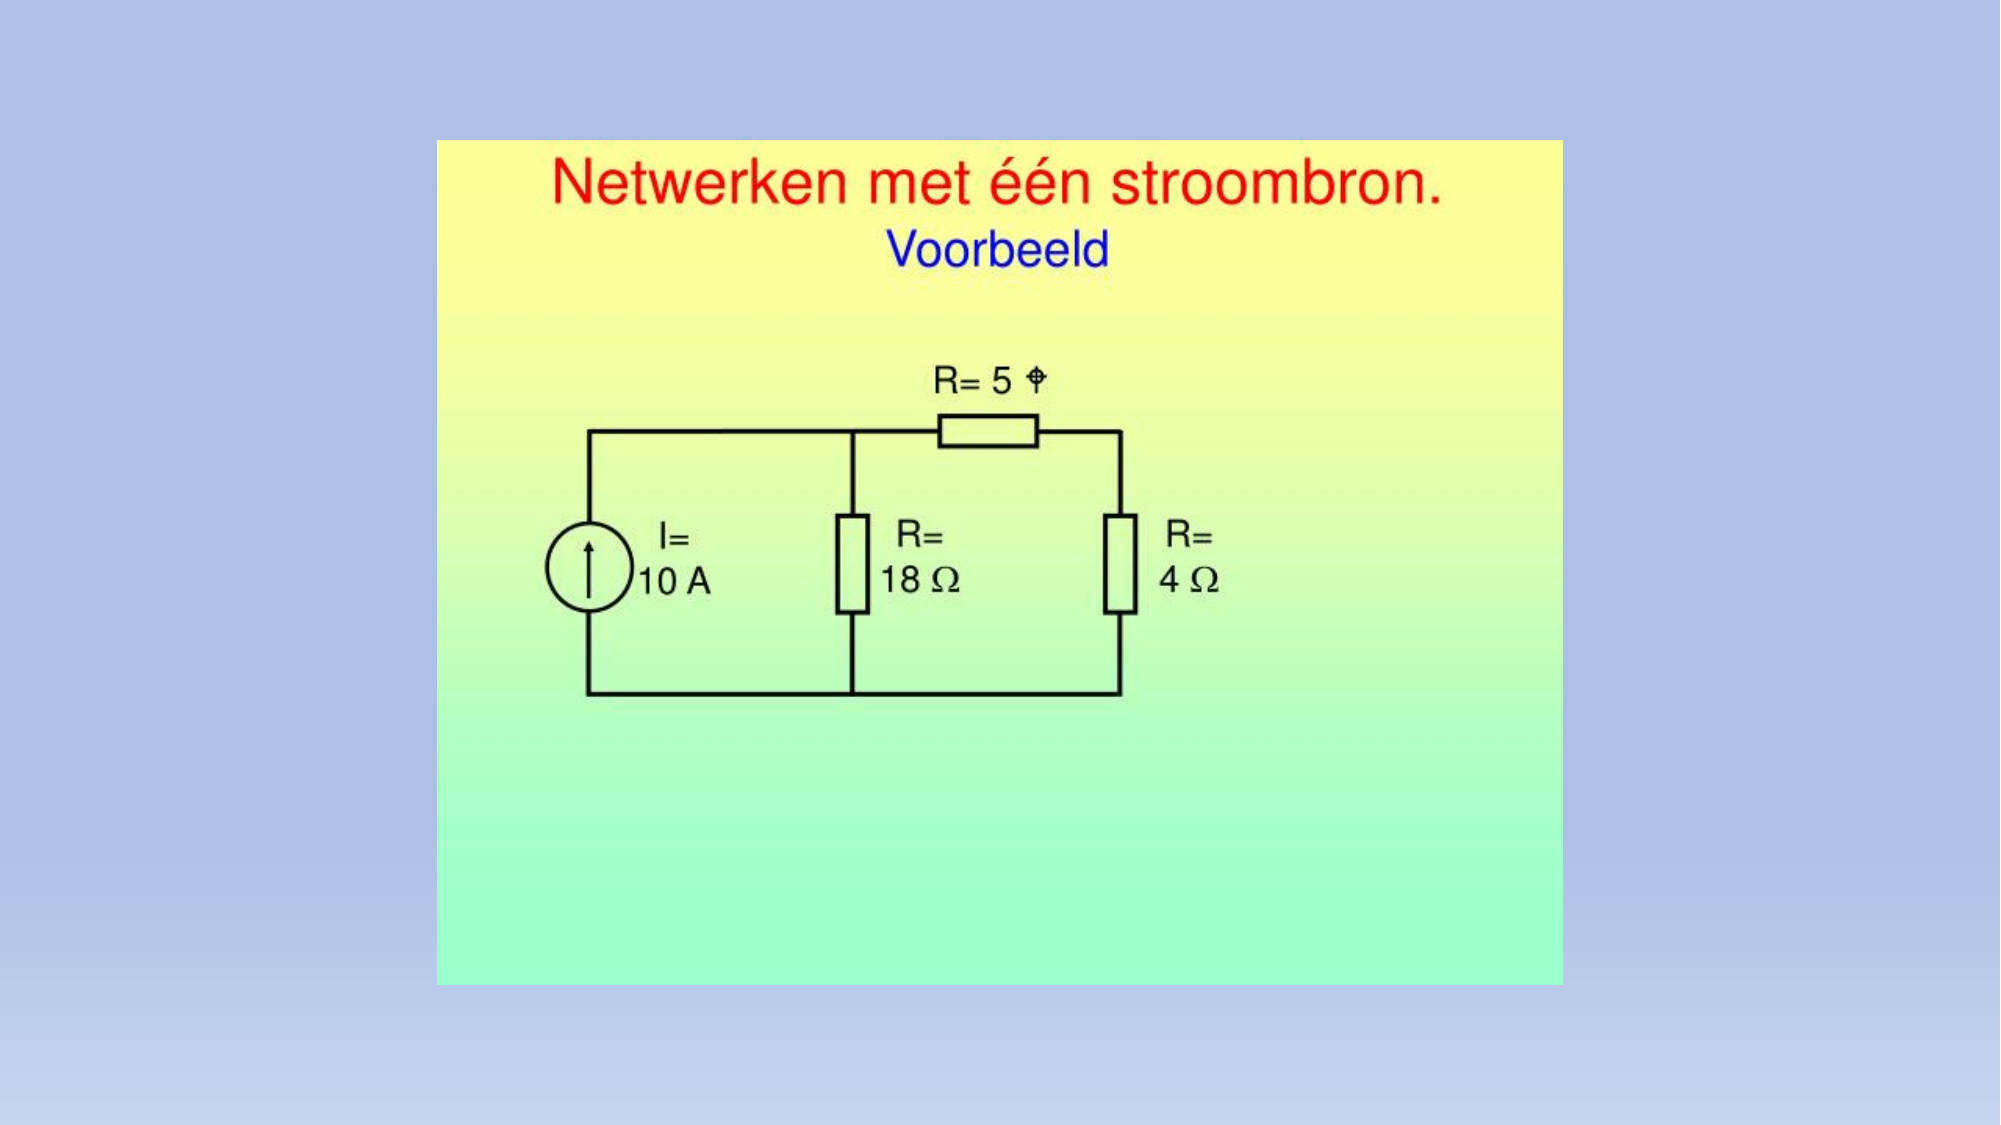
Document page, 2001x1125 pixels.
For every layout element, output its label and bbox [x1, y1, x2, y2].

picture [437, 140, 1563, 985]
